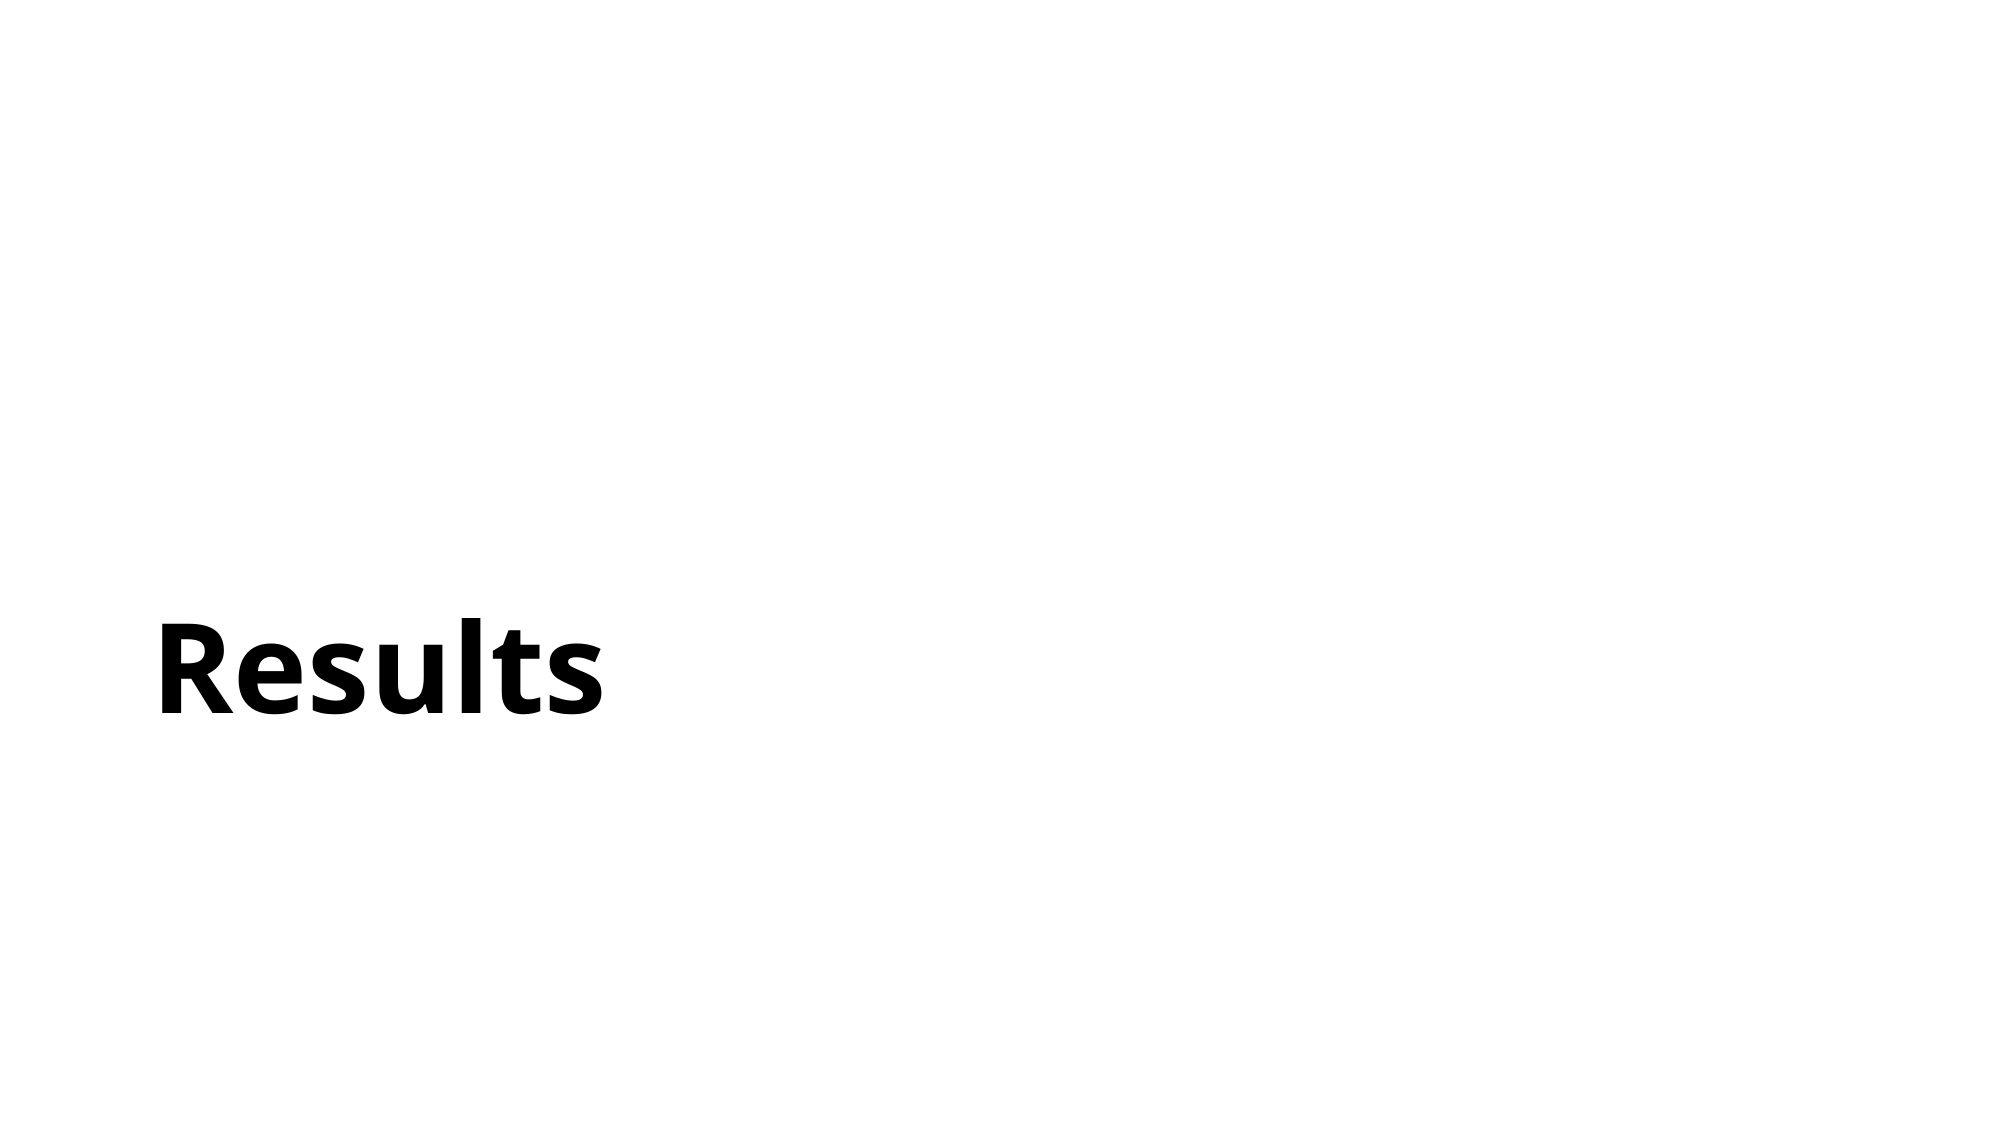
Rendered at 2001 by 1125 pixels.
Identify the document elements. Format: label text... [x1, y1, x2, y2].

title Results [136, 280, 1862, 749]
